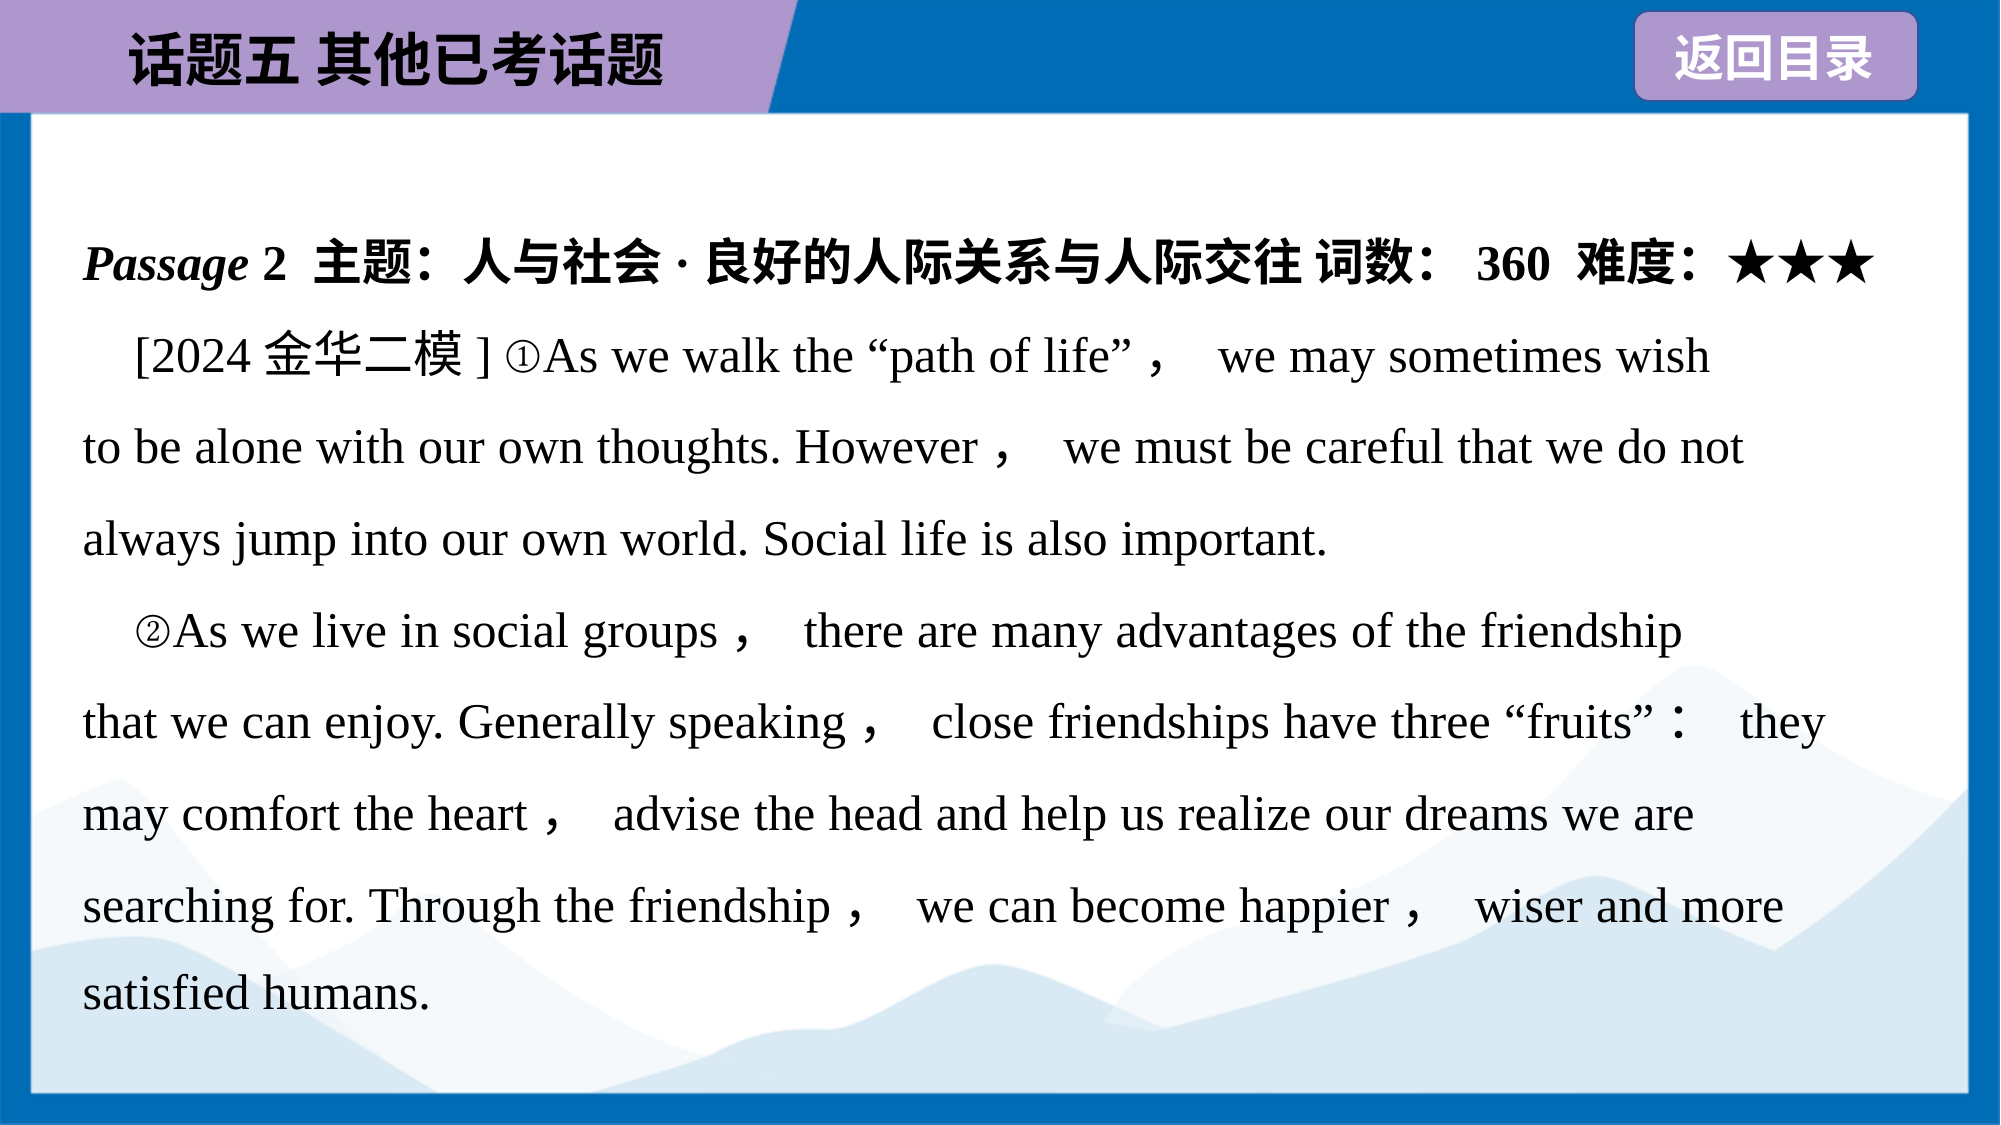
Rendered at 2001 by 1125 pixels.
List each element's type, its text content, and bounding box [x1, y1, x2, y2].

picture [0, 0, 2000, 1125]
text_box Passage 2 主题：人与社会·良好的人际关系与人际交往 词数：360 难度：★★★ [2024金华二模] ①As we walk the “path of life”， we may sometimes wish to be alone with our own thoughts. However， we must be careful that we do not always jump into our own world. Social life is also important. ②As we live in social groups， there are many advantages of the friendship that we can enjoy. Generally speaking， close friendships have three “fruits”： they may comfort the heart， advise the head and help us realize our dreams we are searching for. Through the friendship， we can become happier， wiser and more satisfied humans. [82, 198, 1917, 1011]
